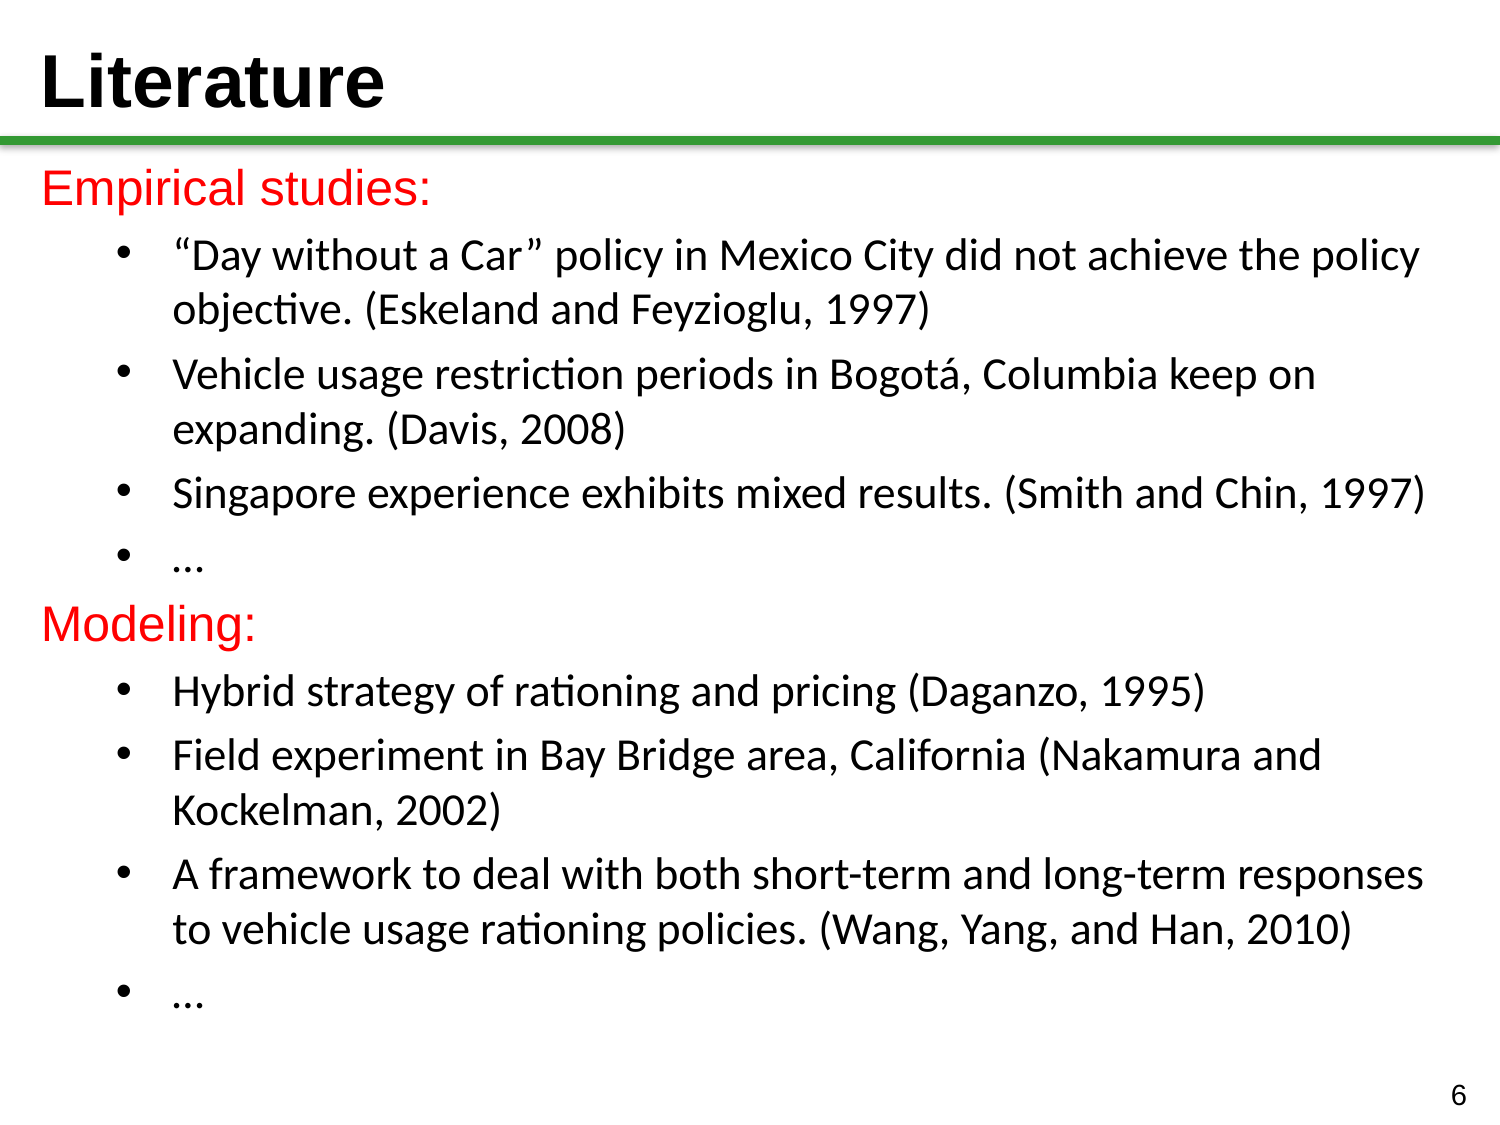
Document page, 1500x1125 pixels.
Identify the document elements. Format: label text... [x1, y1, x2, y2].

slide_number 6 [1390, 1063, 1482, 1124]
text_box [0, 136, 1500, 145]
title Literature [25, 18, 1284, 134]
text_box Empirical studies: “Day without a Car” policy in Mexico City did not achieve the policy objective. (Eskeland and Feyzioglu, 1997) Vehicle usage restriction periods in Bogotá, Columbia keep on expanding. (Davis, 2008) Singapore experience exhibits mixed results. (Smith and Chin, 1997) … Modeling: Hybrid strategy of rationing and pricing (Daganzo, 1995) Field experiment in Bay Bridge area, California (Nakamura and Kockelman, 2002) A framework to deal with both short-term and long-term responses to vehicle usage rationing policies. (Wang, Yang, and Han, 2010) … [25, 147, 1482, 875]
